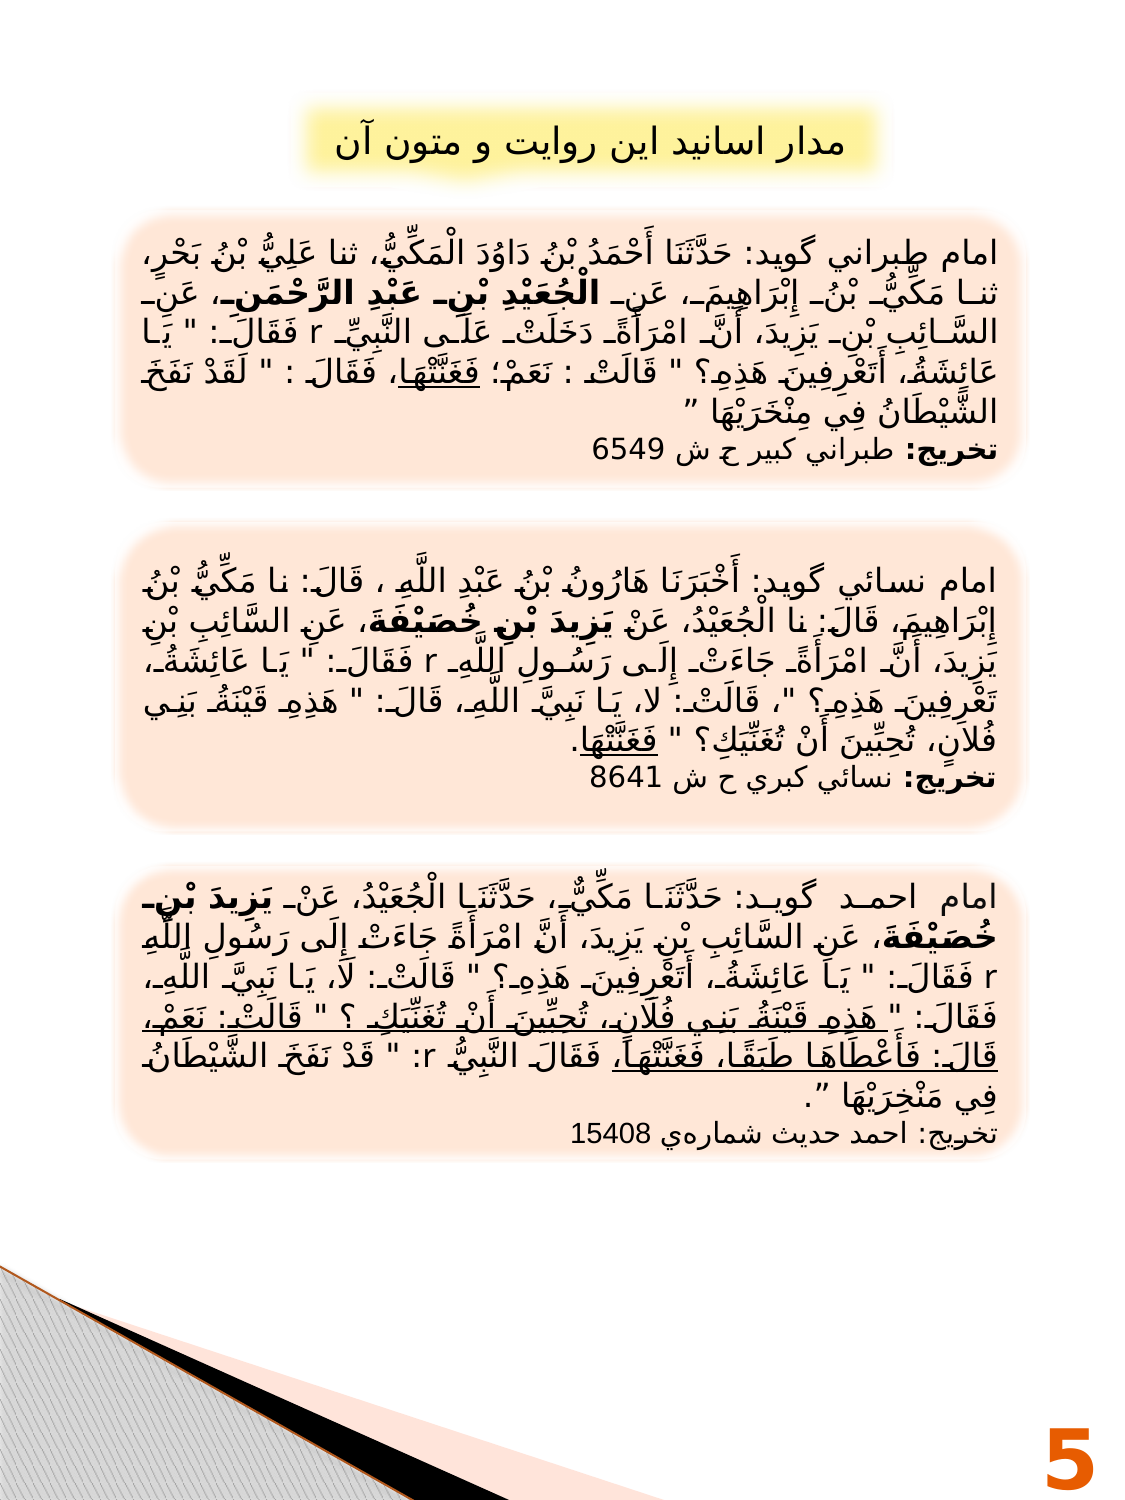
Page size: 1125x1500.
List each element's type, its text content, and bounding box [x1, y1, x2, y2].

text_box [3, 1276, 399, 1500]
text_box امام طبراني گويد: حَدَّثَنَا أَحْمَدُ بْنُ دَاوُدَ الْمَكِّيُّ، ثنا عَلِيُّ بْنُ بَحْرٍ، ثنا مَكِّيُّ بْنُ إِبْرَاهِيمَ، عَنِ الْجُعَيْدِ بْنِ عَبْدِ الرَّحْمَنِ، عَنِ السَّائِبِ بْنِ يَزِيدَ، أَنَّ امْرَأَةً دَخَلَتْ عَلَى النَّبِيِّ r فَقَالَ: " يَا عَائِشَةُ، أَتَعْرِفِينَ هَذِهِ؟ " قَالَتْ : نَعَمْ؛ فَغَنَّتْهَا، فَقَالَ : " لَقَدْ نَفَخَ الشَّيْطَانُ فِي مِنْخَرَيْهَا ” تخريج: طبراني كبير ح ش 6549 [128, 223, 1014, 475]
text_box امام نسائي گويد: أَخْبَرَنَا هَارُونُ بْنُ عَبْدِ اللَّهِ ، قَالَ: نا مَكِّيُّ بْنُ إِبْرَاهِيمَ، قَالَ: نا الْجُعَيْدُ، عَنْ يَزِيدَ بْنِ خُصَيْفَةَ، عَنِ السَّائِبِ بْنِ يَزِيدَ، أَنَّ امْرَأَةً جَاءَتْ إِلَى رَسُولِ اللَّهِ r فَقَالَ: " يَا عَائِشَةُ، تَعْرِفِينَ هَذِهِ؟ "، قَالَتْ: لا، يَا نَبِيَّ اللَّهِ، قَالَ: " هَذِهِ قَيْنَةُ بَنِي فُلانٍ، تُحِبِّينَ أَنْ تُغَنِّيَكِ؟ " فَغَنَّتْهَا. تخريج: نسائي كبري ح ش 8641 [126, 533, 1015, 821]
text_box عَنْ أَبِي هُرَيْرَةَ ا، أَن رَسُولَ اللَّهِ r قَالَ : ” الْجَرَسُ مَزَامِيرُ الشَّيْطَانِ “ [125, 220, 1016, 478]
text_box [312, 114, 871, 174]
text_box اَبُو هُرَيْرَةَ (صحابي) [123, 531, 1018, 824]
text_box مدار اسانيد اين روايت و متون آن [320, 122, 862, 165]
text_box امام احمد گويد: حَدَّثَنَا مَكِّيٌّ، حَدَّثَنَا الْجُعَيْدُ، عَنْ يَزِيدَ بْنِ خُصَيْفَةَ، عَنِ السَّائِبِ بْنِ يَزِيدَ، أَنَّ امْرَأَةً جَاءَتْ إِلَى رَسُولِ اللَّهِ r فَقَالَ: " يَا عَائِشَةُ، أَتَعْرِفِينَ هَذِهِ؟ " قَالَتْ: لَا، يَا نَبِيَّ اللَّهِ، فَقَالَ: " هَذِهِ قَيْنَةُ بَنِي فُلَانٍ، تُحِبِّينَ أَنْ تُغَنِّيَكِ ؟ " قَالَتْ: نَعَمْ، قَالَ: فَأَعْطَاهَا طَبَقًا، فَغَنَّتْهَا، فَقَالَ النَّبِيُّ r: " قَدْ نَفَخَ الشَّيْطَانُ فِي مَنْخِرَيْهَا ”. تخريج: احمد حديث شماره‌ي 15408 [126, 877, 1016, 1149]
text_box 52 [1012, 1398, 1125, 1500]
text_box مسلم ح ش 3957 [315, 117, 868, 171]
